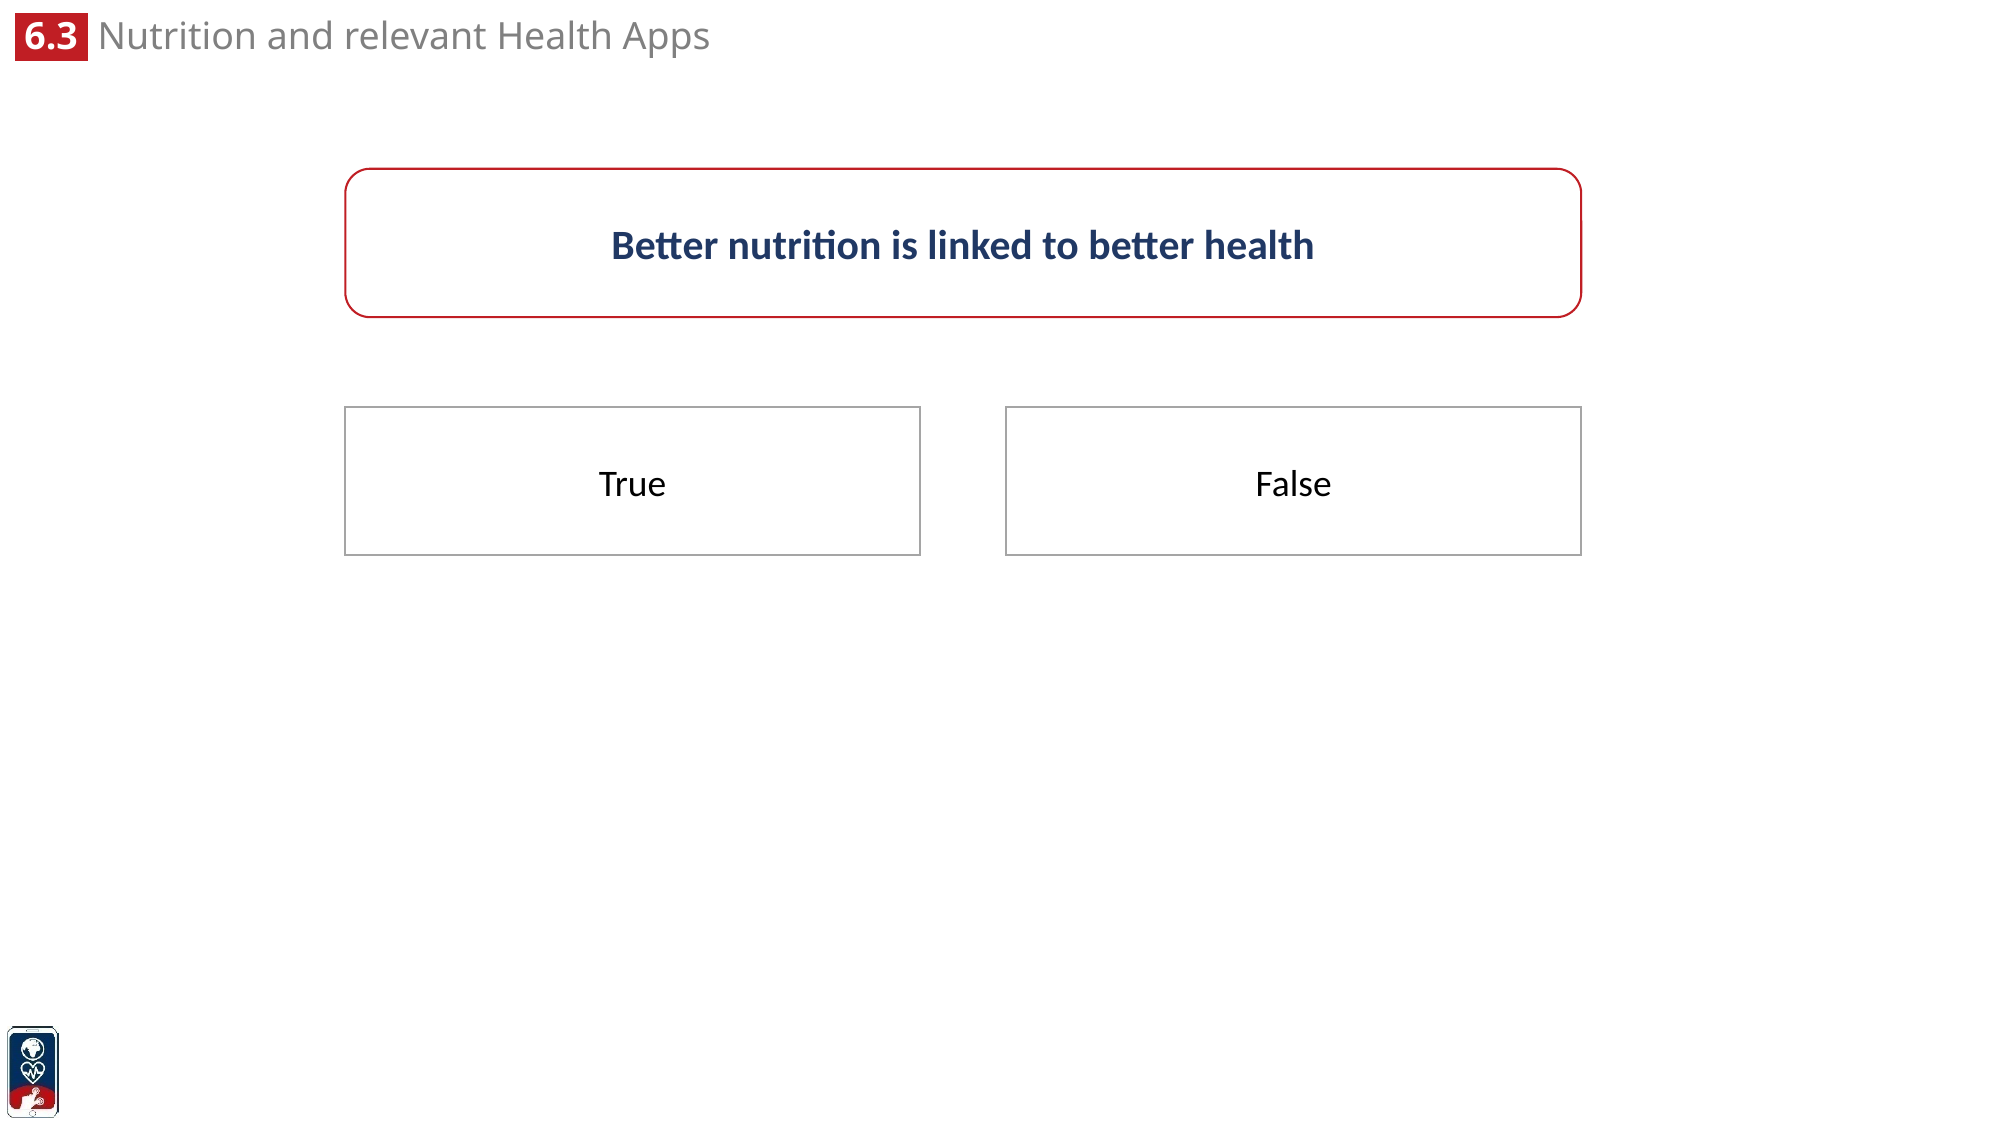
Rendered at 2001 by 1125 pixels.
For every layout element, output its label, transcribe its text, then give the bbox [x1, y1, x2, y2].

text_box Better nutrition is linked to better health [344, 167, 1583, 319]
text_box True [344, 406, 921, 556]
text_box False [1005, 406, 1582, 556]
picture [7, 1026, 59, 1118]
